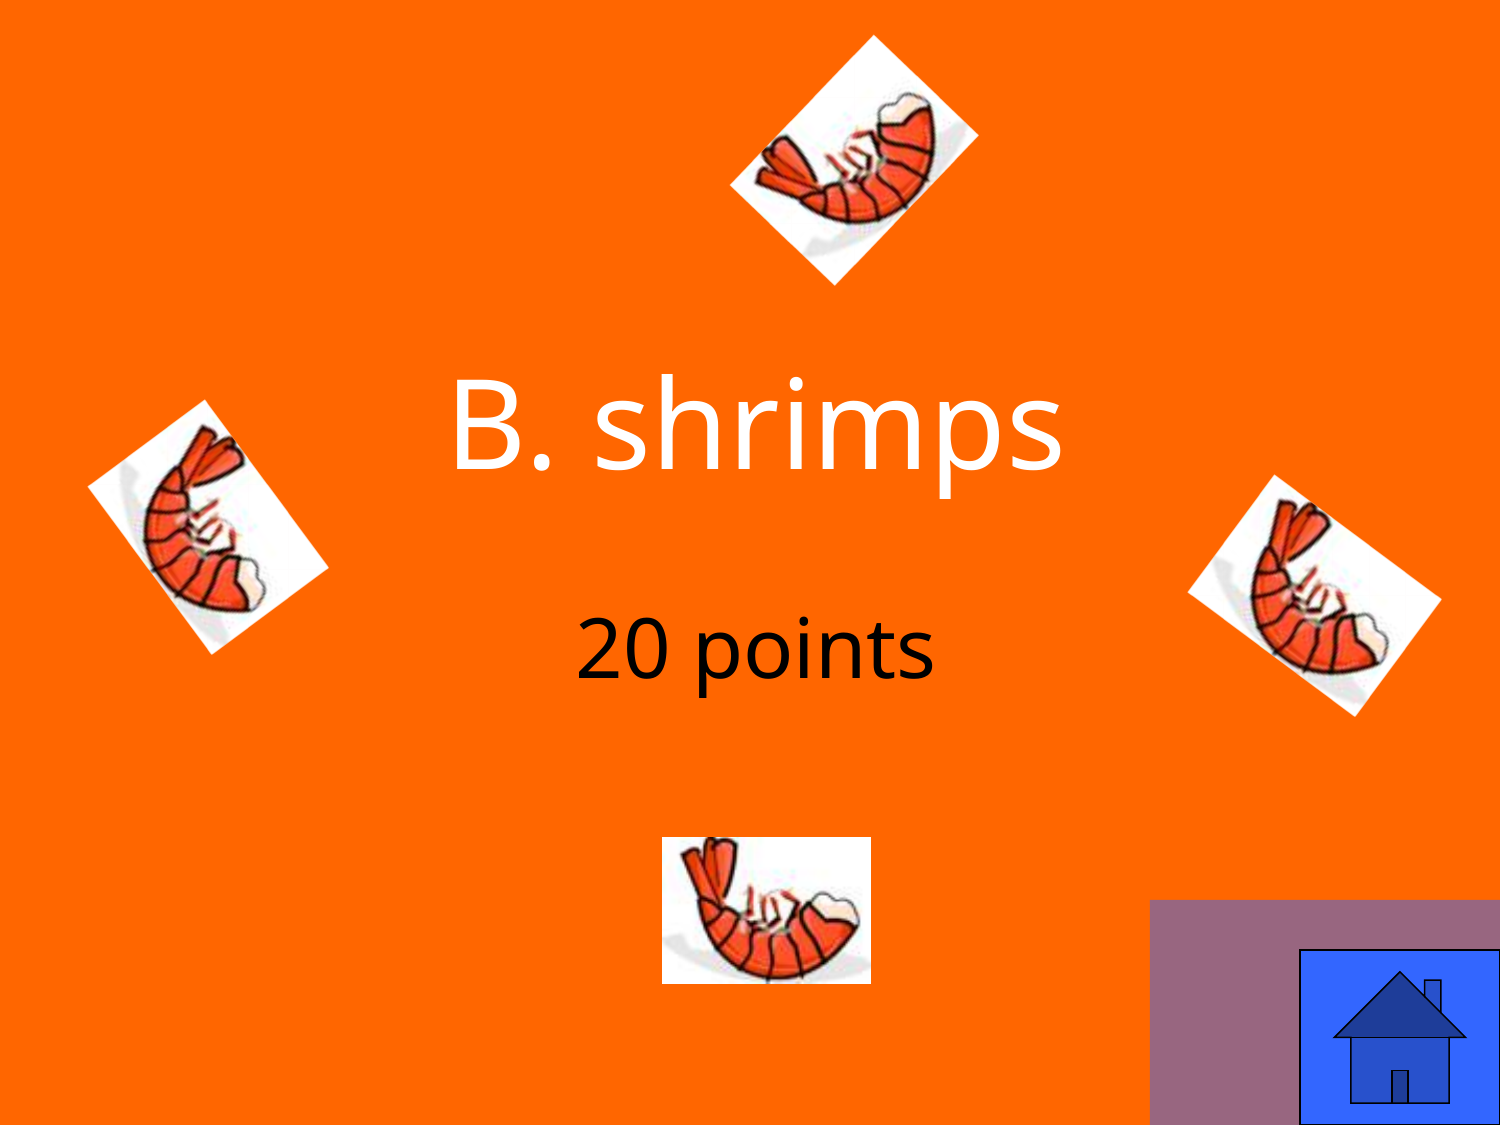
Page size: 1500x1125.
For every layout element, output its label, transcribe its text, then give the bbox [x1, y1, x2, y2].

text_box B. shrimps 20 points [124, 337, 1388, 703]
picture [1189, 476, 1441, 716]
picture [662, 837, 871, 984]
picture [731, 36, 977, 284]
text_box [1149, 899, 1500, 1125]
picture [89, 401, 328, 653]
text_box [1299, 950, 1500, 1125]
